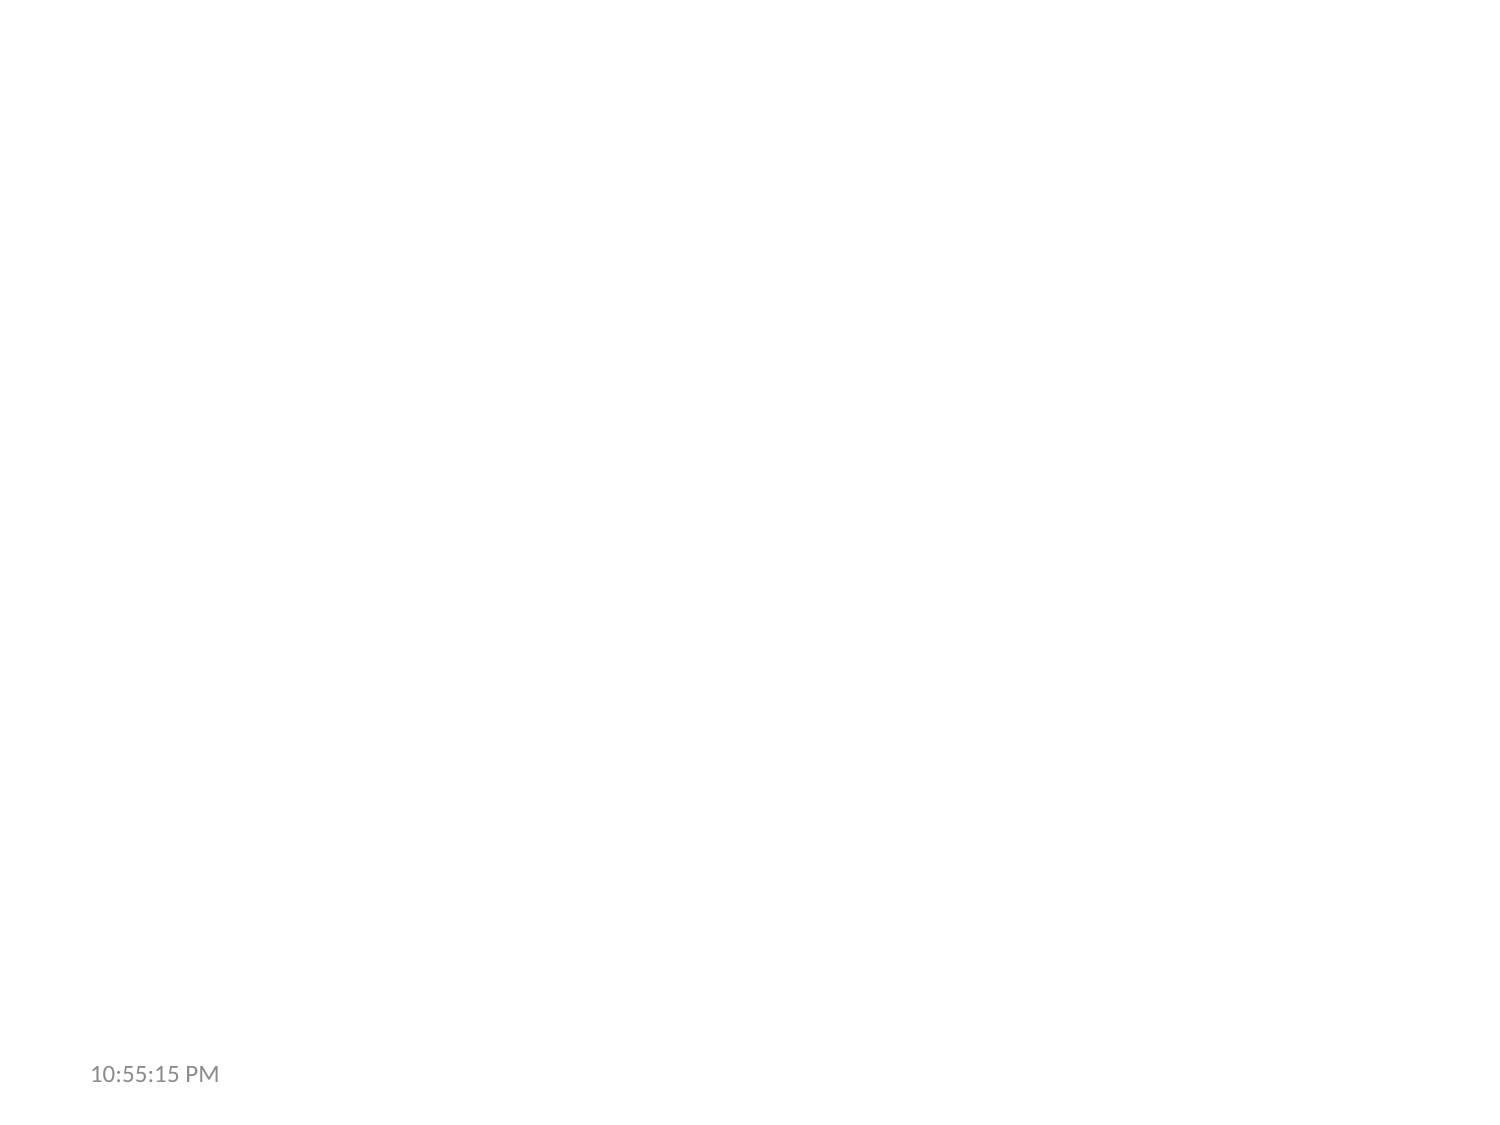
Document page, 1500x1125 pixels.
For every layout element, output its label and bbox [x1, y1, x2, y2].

slide_number [75, 1042, 425, 1103]
